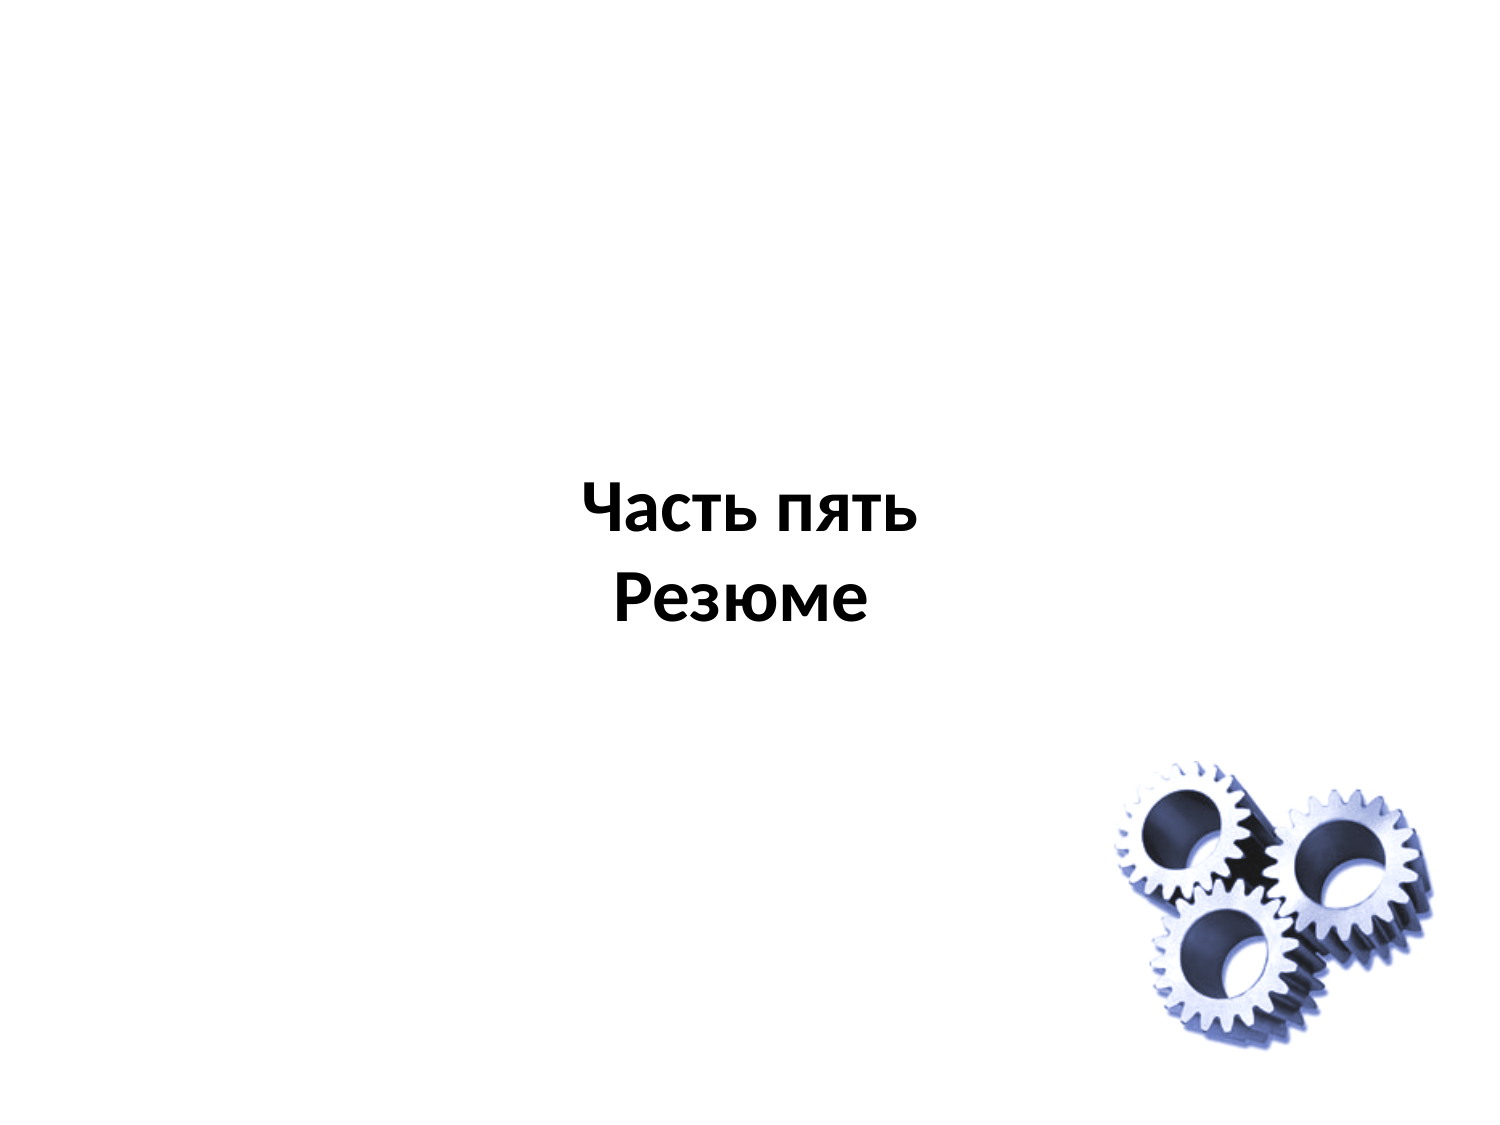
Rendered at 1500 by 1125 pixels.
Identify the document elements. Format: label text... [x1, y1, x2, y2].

title Часть пять Резюме [75, 453, 1425, 641]
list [1112, 761, 1436, 1052]
